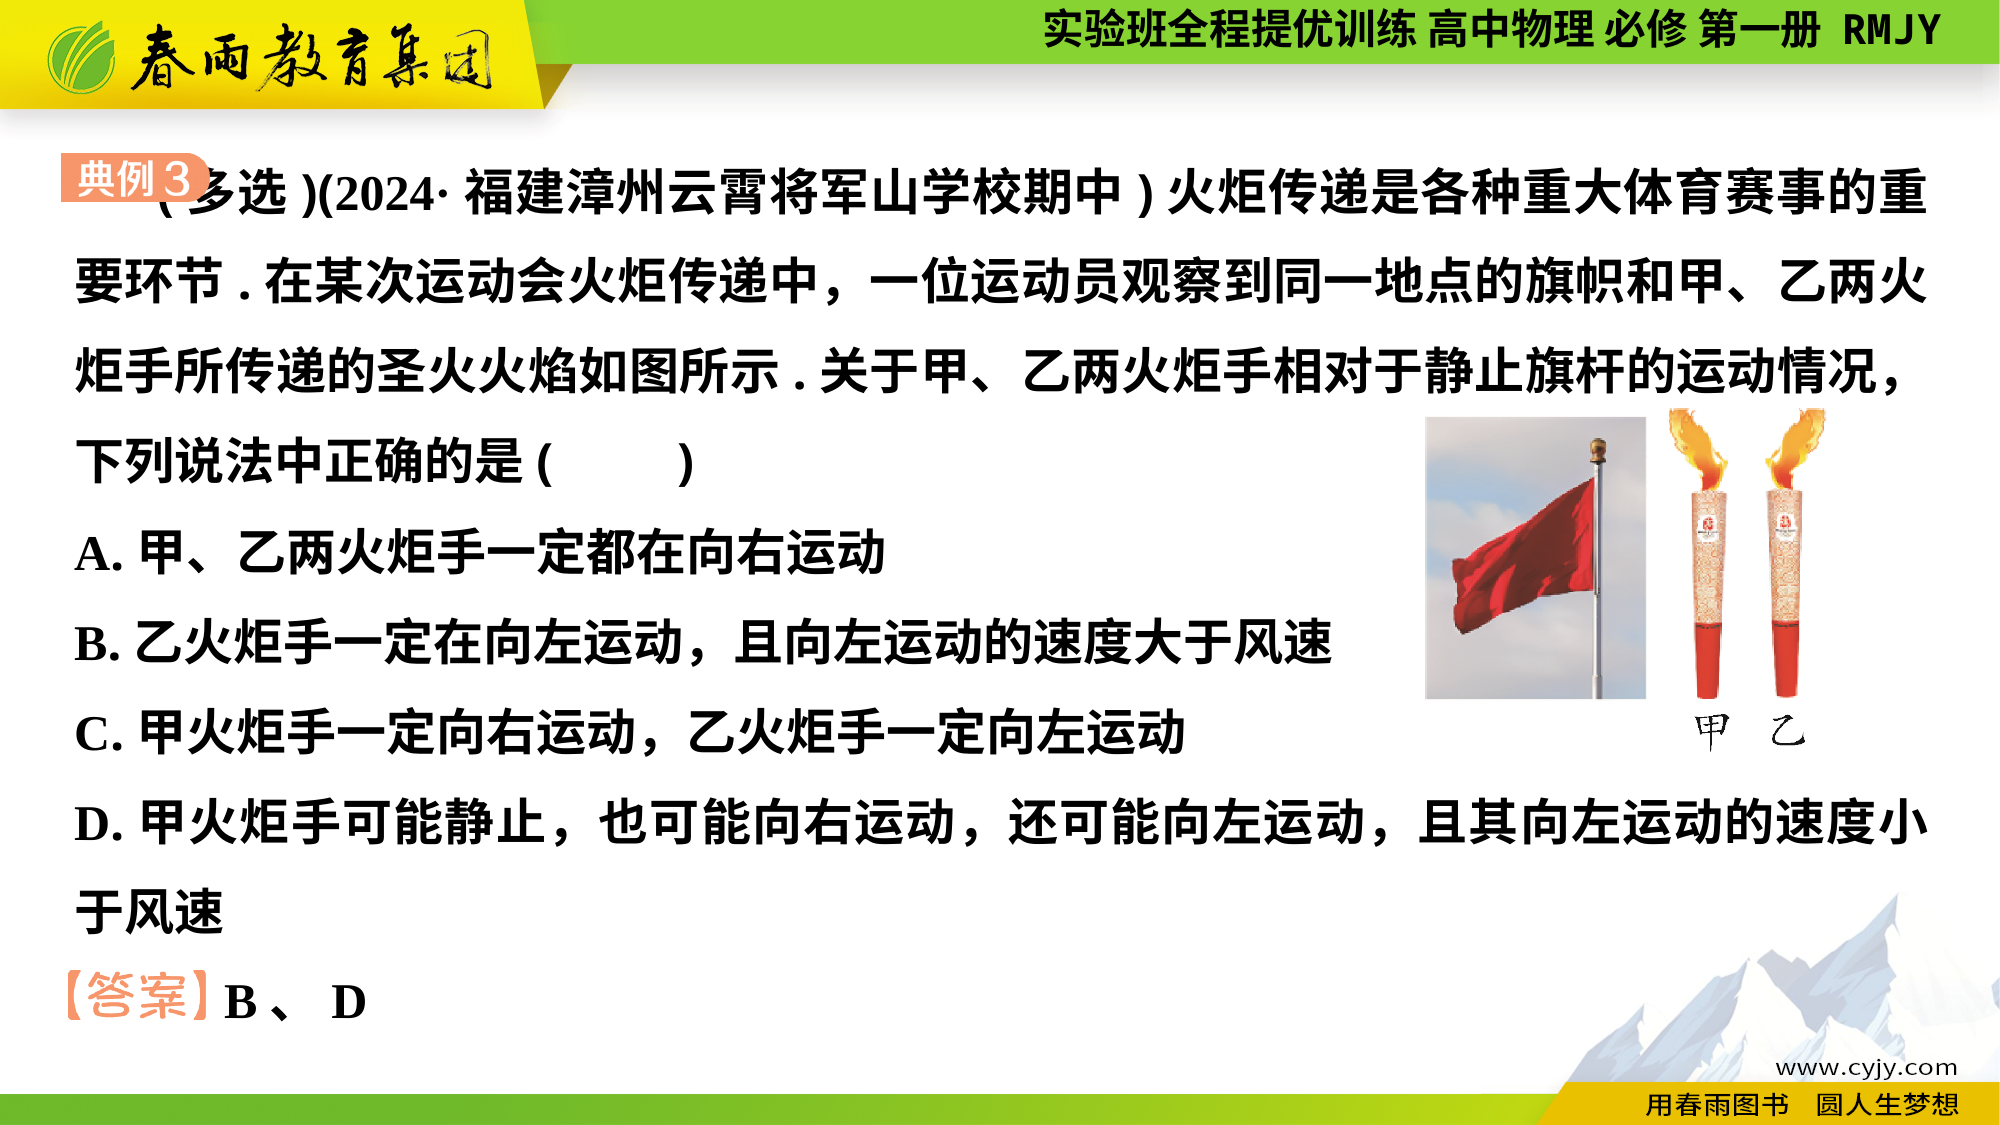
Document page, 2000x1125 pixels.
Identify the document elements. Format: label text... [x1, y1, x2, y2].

text_box B、D [209, 960, 383, 1036]
picture [0, 0, 2000, 1125]
list (多选)(2024·福建漳州云霄将军山学校期中)火炬传递是各种重大体育赛事的重要环节.在某次运动会火炬传递中，一位运动员观察到同一地点的旗帜和甲、乙两火炬手所传递的圣火火焰如图所示.关于甲、乙两火炬手相对于静止旗杆的运动情况，下列说法中正确的是( ) A.甲、乙两火炬手一定都在向右运动 B.乙火炬手一定在向左运动，且向左运动的速度大于风速 C.甲火炬手一定向右运动，乙火炬手一定向左运动 D.甲火炬手可能静止，也可能向右运动，还可能向左运动，且其向左运动的速度小于风速 [59, 122, 1944, 956]
